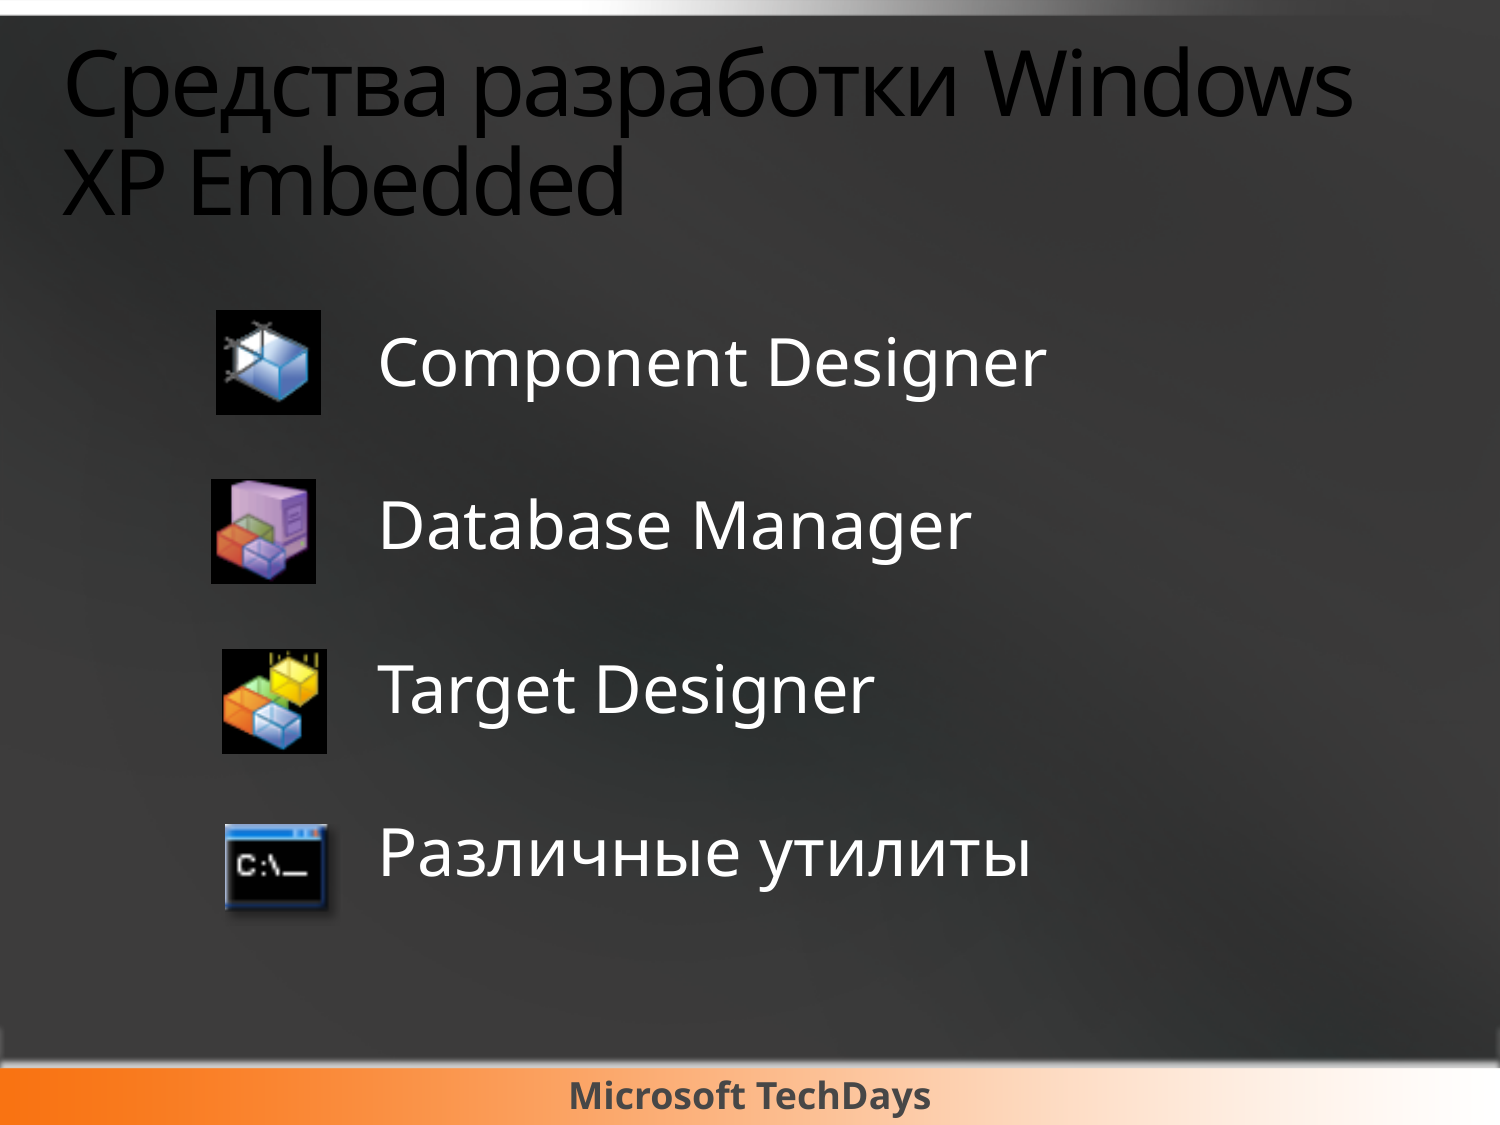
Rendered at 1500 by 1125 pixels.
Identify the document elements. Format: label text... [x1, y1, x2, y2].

picture [0, 0, 1500, 1125]
text_box Component Designer Database Manager Target Designer Различные утилиты [62, 312, 1438, 1082]
title Средства разработки Windows XP Embedded [62, 37, 1438, 282]
